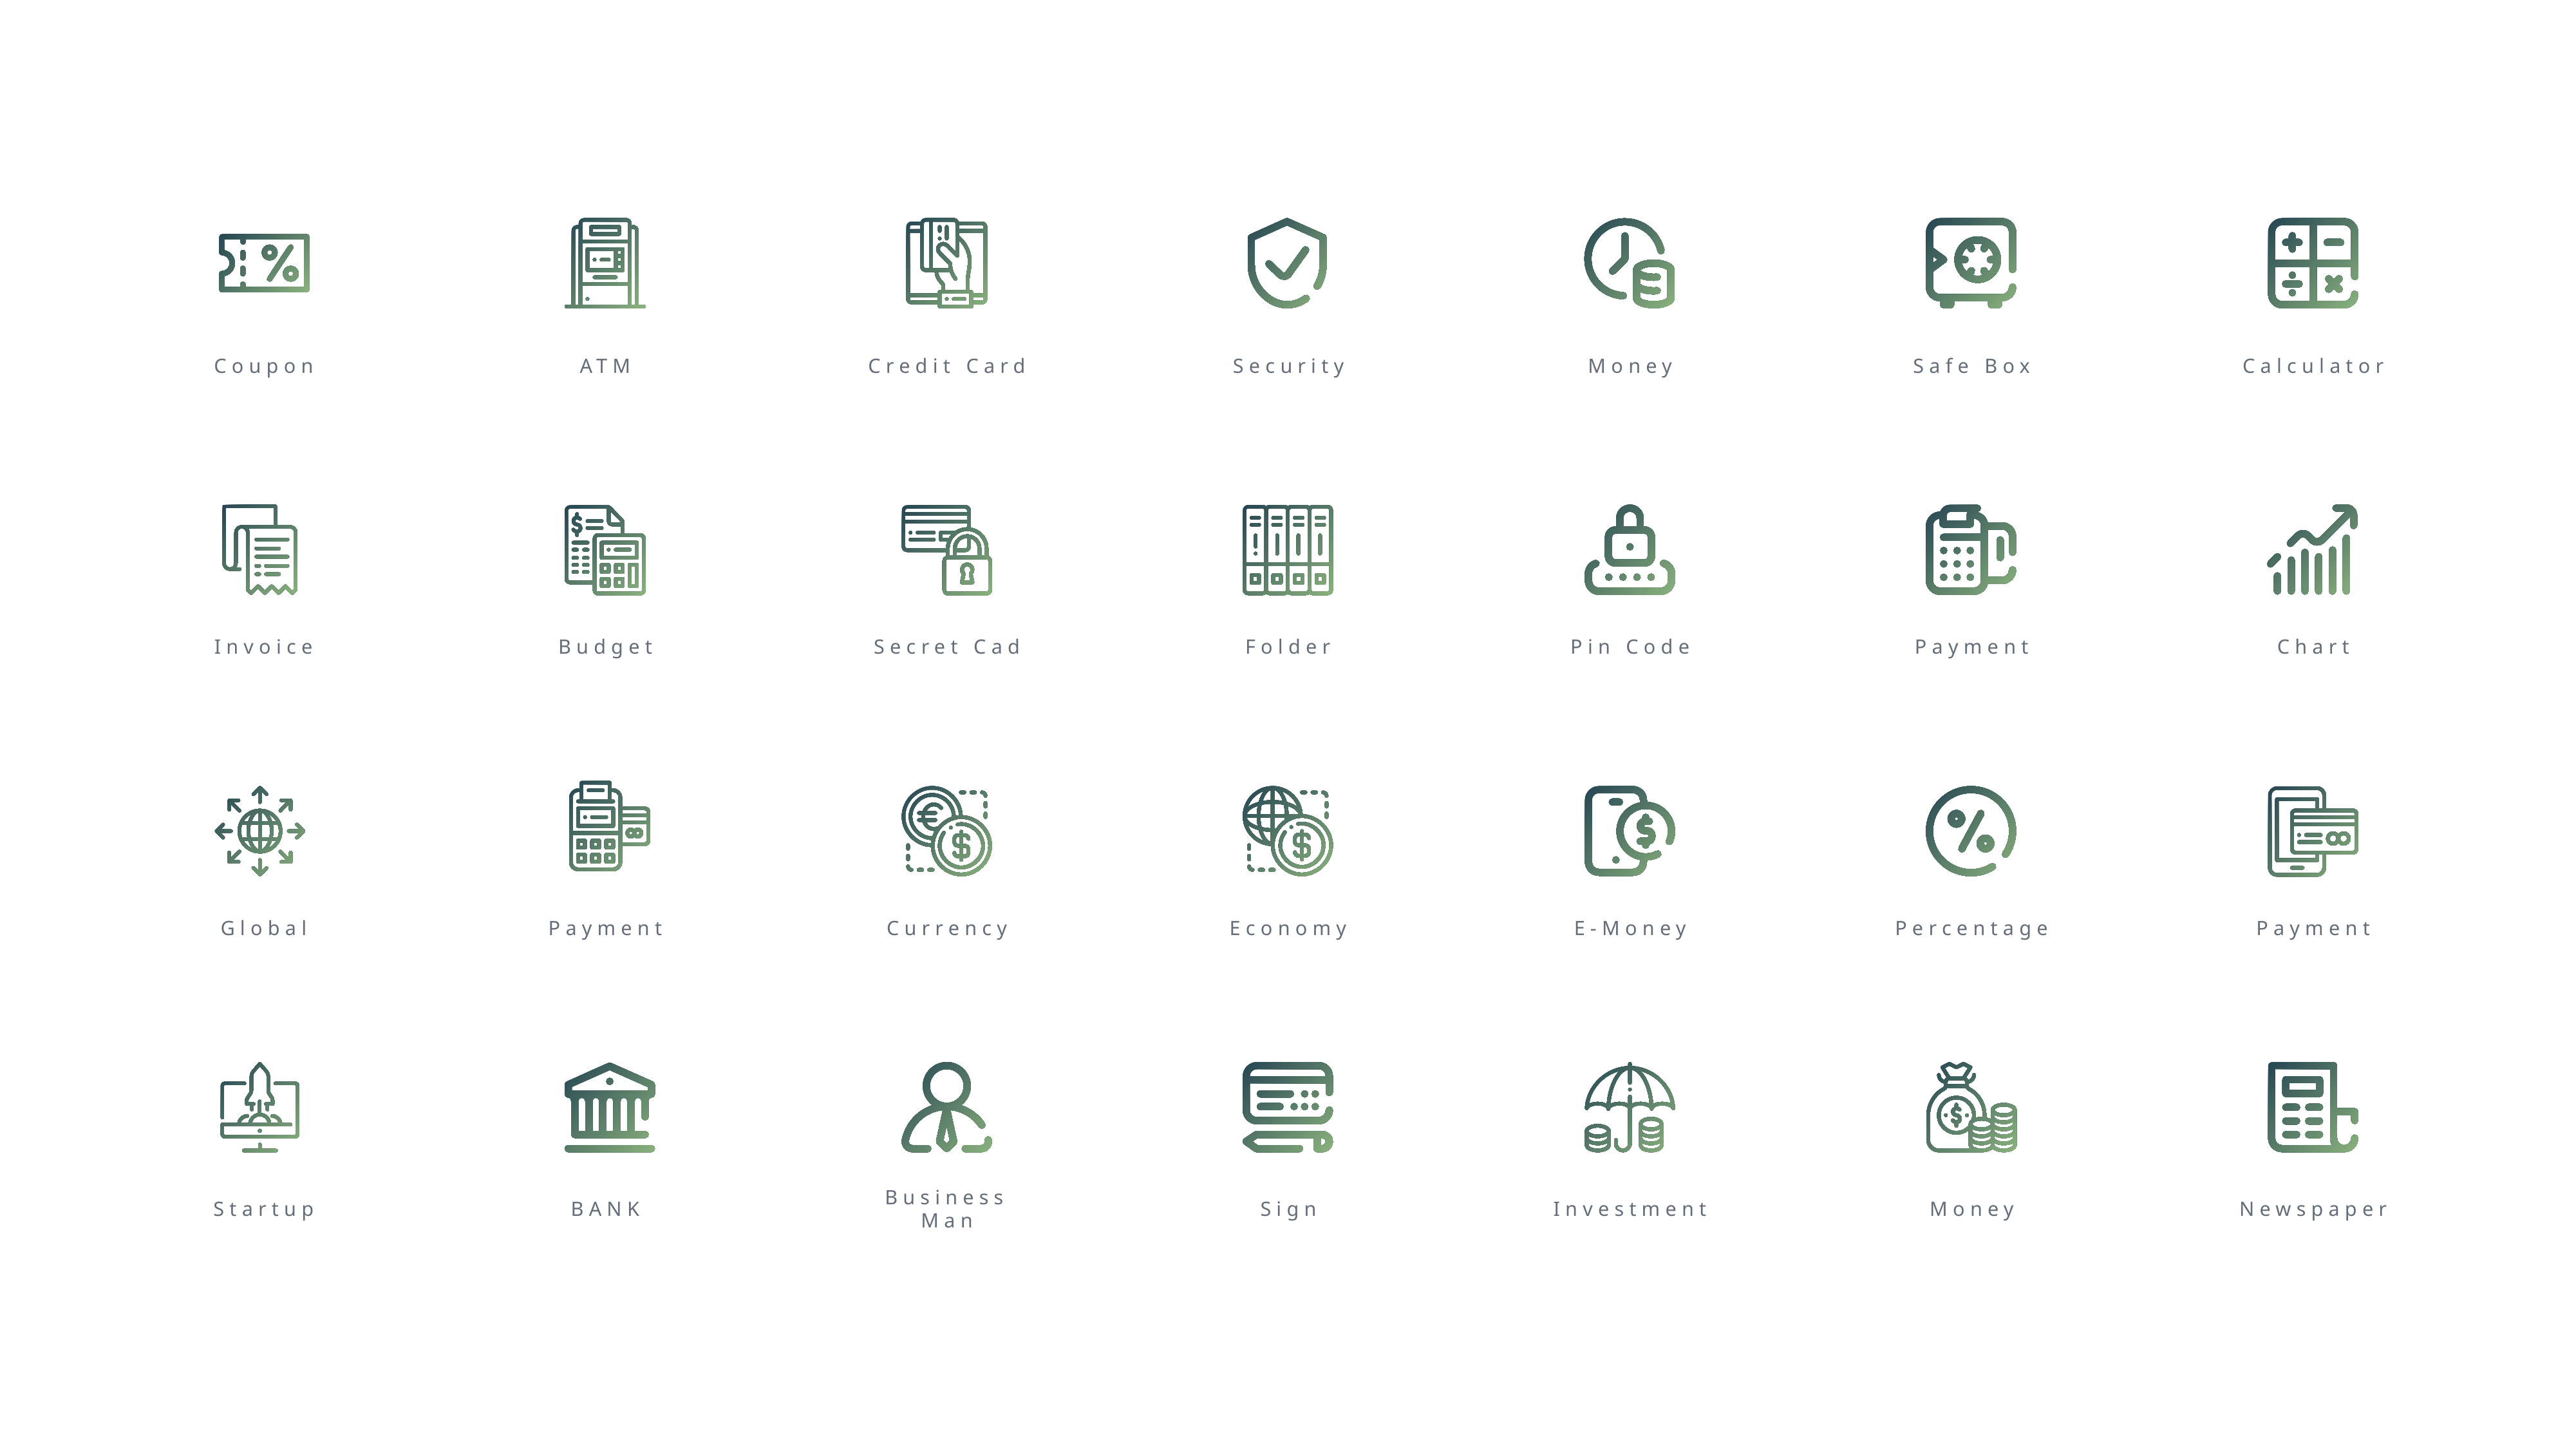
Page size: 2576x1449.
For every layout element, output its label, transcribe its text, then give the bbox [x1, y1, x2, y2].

text_box [2273, 572, 2281, 595]
text_box Invoice [162, 629, 365, 663]
text_box [2301, 549, 2309, 595]
text_box Money [1528, 348, 1732, 382]
text_box [245, 1062, 275, 1112]
text_box E-Money [1528, 911, 1732, 944]
text_box Payment [2212, 911, 2415, 944]
text_box Sign [1187, 1191, 1390, 1225]
text_box Business Man [845, 1180, 1048, 1237]
text_box [2342, 535, 2350, 595]
text_box [565, 1145, 655, 1153]
text_box [242, 1142, 278, 1153]
text_box [569, 781, 650, 871]
text_box [565, 218, 646, 308]
text_box [278, 799, 293, 813]
text_box [1926, 504, 2017, 595]
text_box [565, 505, 646, 596]
text_box Investment [1528, 1191, 1732, 1225]
text_box Currency [845, 911, 1048, 944]
text_box [1243, 786, 1333, 876]
text_box [1584, 786, 1675, 876]
text_box [901, 505, 992, 596]
text_box [906, 218, 988, 308]
text_box [251, 858, 268, 876]
text_box [901, 1062, 986, 1153]
text_box [219, 234, 310, 292]
text_box [1243, 1131, 1333, 1153]
text_box [1584, 218, 1665, 299]
text_box [901, 786, 992, 876]
text_box [227, 849, 241, 864]
text_box [2267, 553, 2281, 568]
text_box Payment [1861, 629, 2083, 663]
text_box [961, 1136, 992, 1153]
text_box Credit Card [845, 348, 1048, 382]
text_box Security [1187, 348, 1390, 382]
text_box Startup [162, 1191, 365, 1225]
text_box Newspaper [2212, 1191, 2415, 1225]
text_box Money [1870, 1191, 2073, 1225]
text_box Global [162, 911, 365, 944]
text_box [2268, 1062, 2358, 1153]
text_box [1926, 786, 2017, 876]
text_box [1243, 1062, 1333, 1124]
text_box Calculator [2212, 348, 2415, 382]
text_box [1243, 505, 1333, 596]
text_box [1926, 1062, 2017, 1153]
text_box [565, 1063, 655, 1139]
text_box [2329, 546, 2336, 595]
text_box [2315, 553, 2322, 595]
text_box [1633, 260, 1675, 308]
text_box [1584, 1062, 1675, 1153]
text_box Secret Cad [821, 629, 1073, 663]
text_box Folder [1149, 629, 1427, 663]
text_box [1604, 504, 1655, 567]
text_box [238, 808, 283, 854]
text_box [1926, 218, 2017, 308]
text_box [287, 822, 305, 840]
text_box ATM [503, 348, 707, 382]
text_box [278, 849, 293, 864]
text_box [2288, 556, 2295, 595]
text_box [214, 822, 233, 840]
text_box [220, 1081, 299, 1139]
text_box Payment [503, 911, 707, 944]
text_box [2286, 504, 2358, 547]
text_box Chart [2212, 629, 2415, 663]
text_box [2268, 218, 2358, 308]
text_box [1248, 218, 1327, 308]
text_box [1584, 560, 1675, 595]
text_box [222, 504, 297, 595]
text_box Percentage [1870, 911, 2073, 944]
text_box [251, 786, 268, 804]
text_box Coupon [162, 348, 365, 382]
text_box Safe Box [1870, 348, 2073, 382]
text_box Economy [1174, 911, 1402, 944]
text_box BANK [503, 1191, 707, 1225]
text_box Pin Code [1528, 629, 1732, 663]
text_box Budget [503, 629, 707, 663]
text_box [2268, 786, 2358, 877]
text_box [227, 799, 241, 813]
